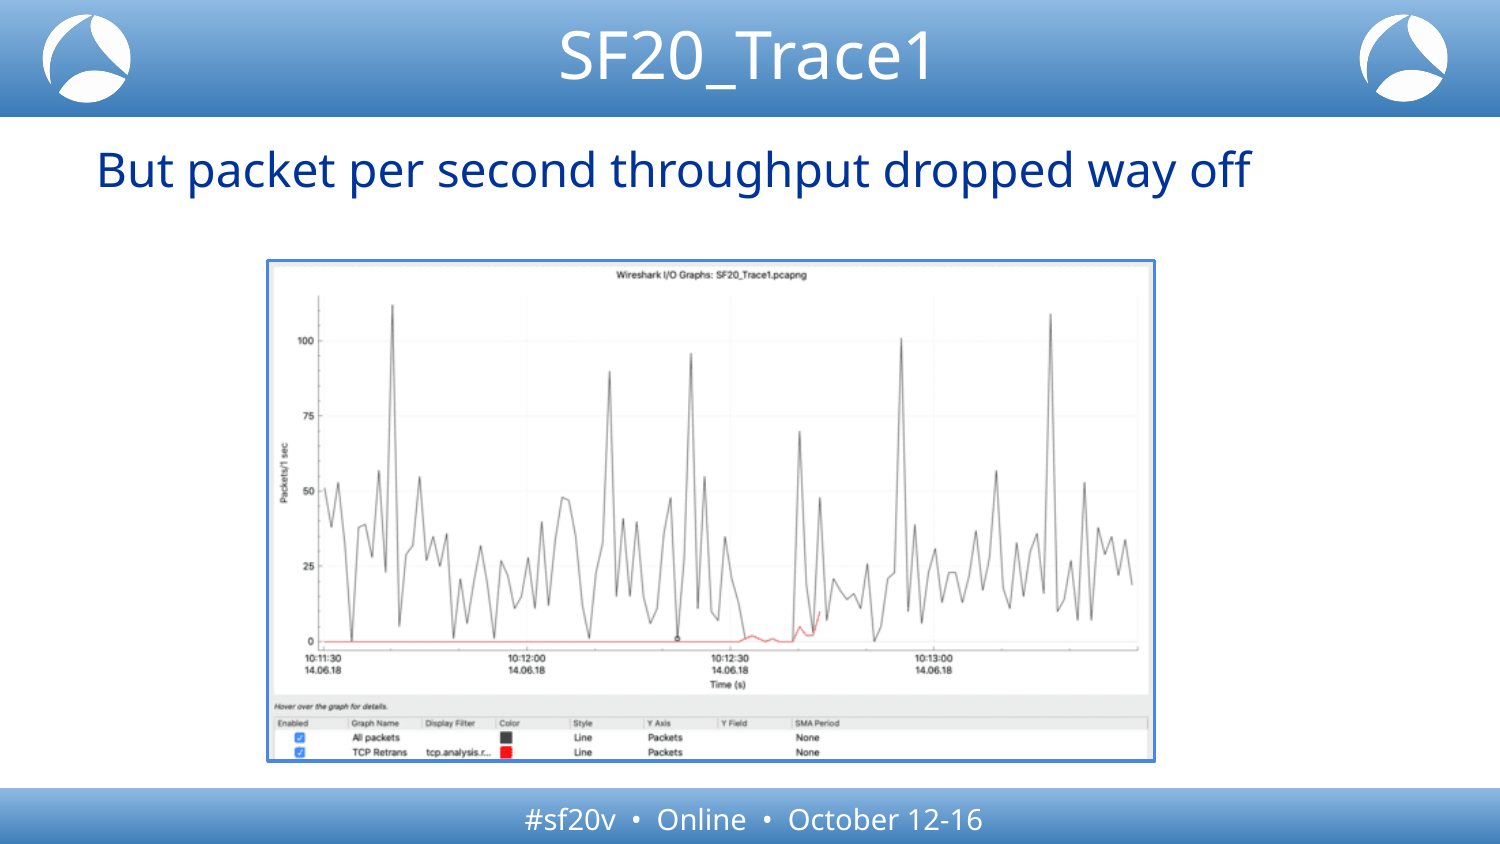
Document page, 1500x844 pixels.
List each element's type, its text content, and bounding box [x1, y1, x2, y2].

picture [1359, 14, 1448, 102]
picture [42, 14, 131, 103]
picture [268, 261, 1154, 760]
list But packet per second throughput dropped way off [80, 124, 1428, 764]
title SF20_Trace1 [188, 0, 1312, 117]
